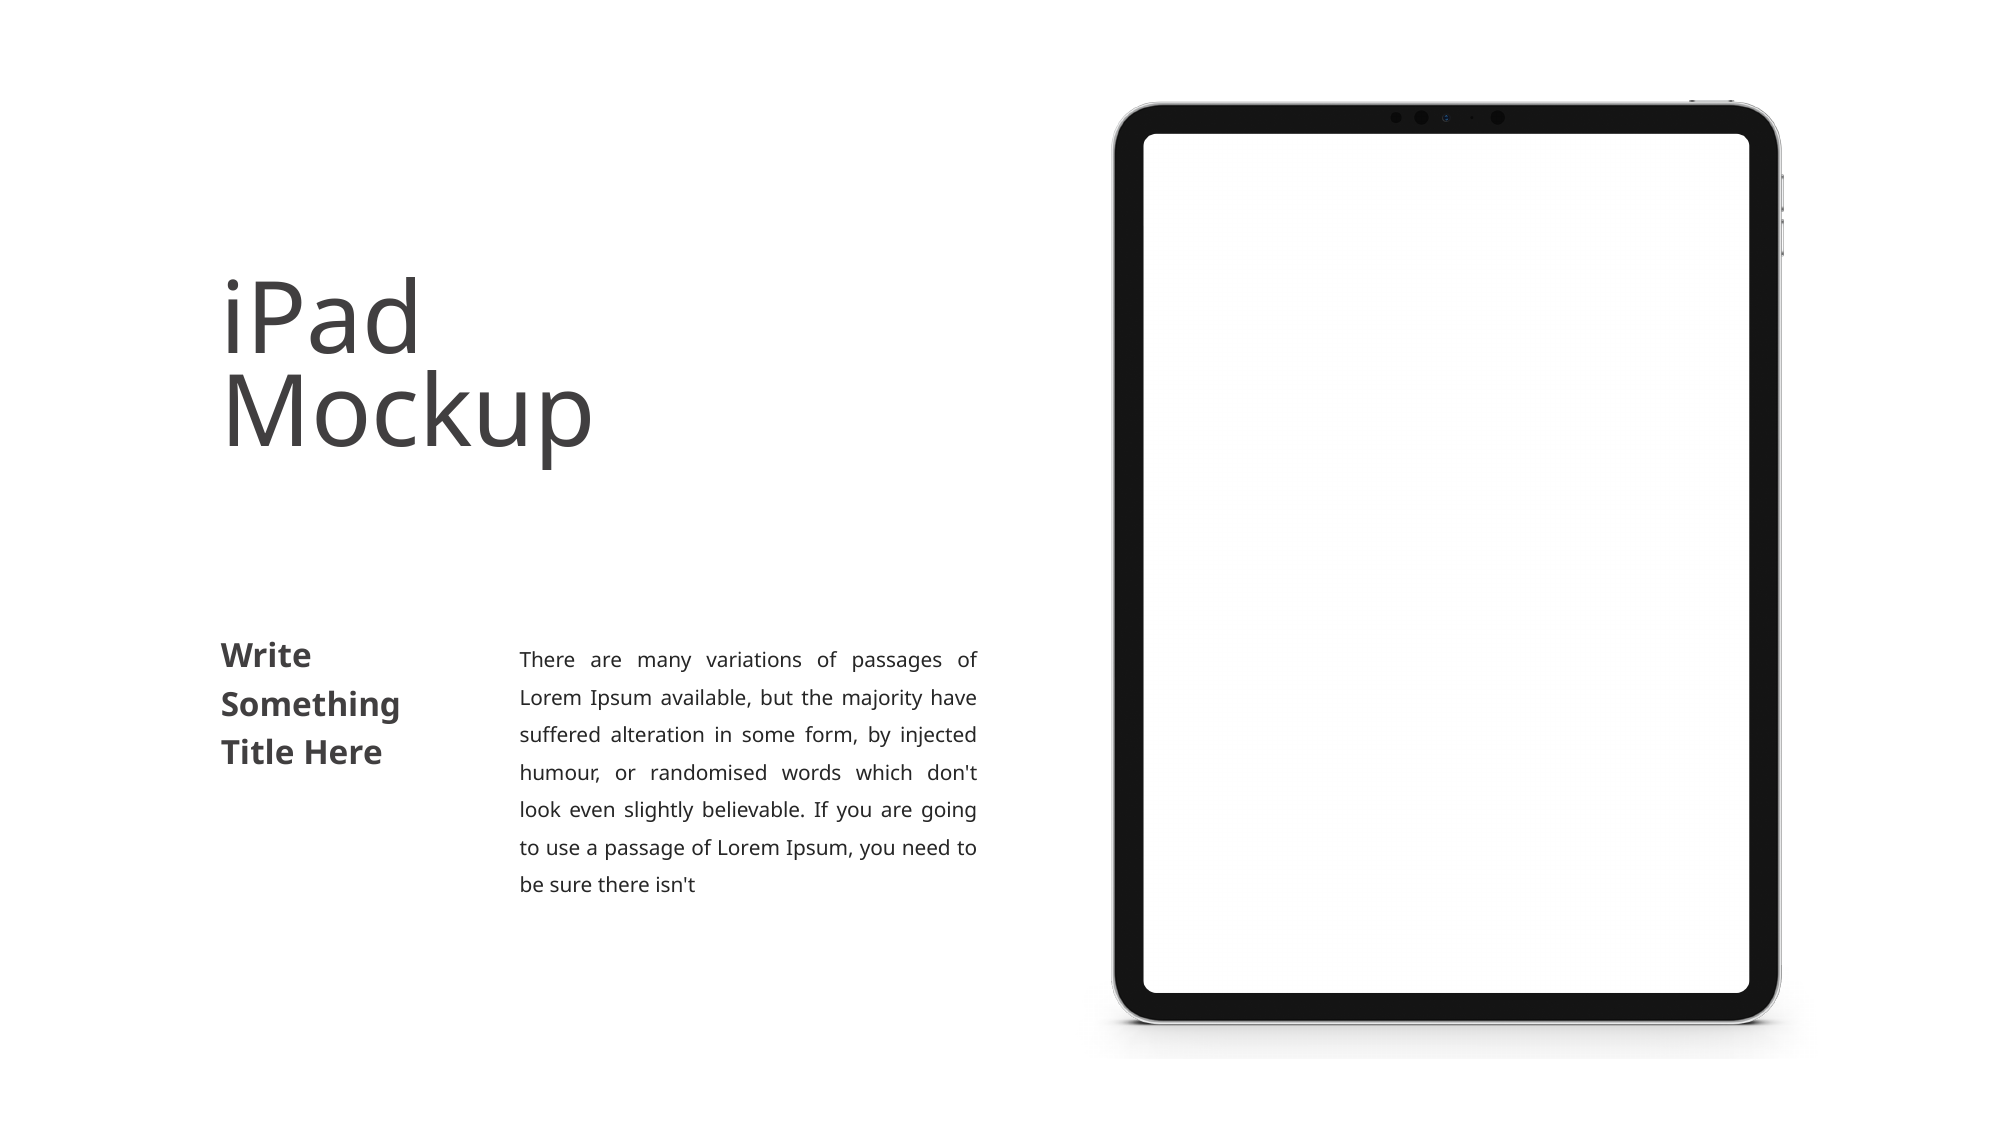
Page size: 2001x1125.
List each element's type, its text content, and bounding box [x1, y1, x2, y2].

text_box Write [205, 627, 548, 675]
text_box Something [205, 675, 548, 724]
text_box iPad [205, 259, 968, 352]
text_box Title Here [205, 724, 548, 779]
picture [1074, 65, 1819, 1059]
text_box There are many variations of passages of Lorem Ipsum available, but the majority have suffered alteration in some form, by injected humour, or randomised words which don't look even slightly believable. If you are going to use a passage of Lorem Ipsum, you need to be sure there isn't [504, 627, 992, 905]
text_box Mockup [205, 352, 968, 461]
